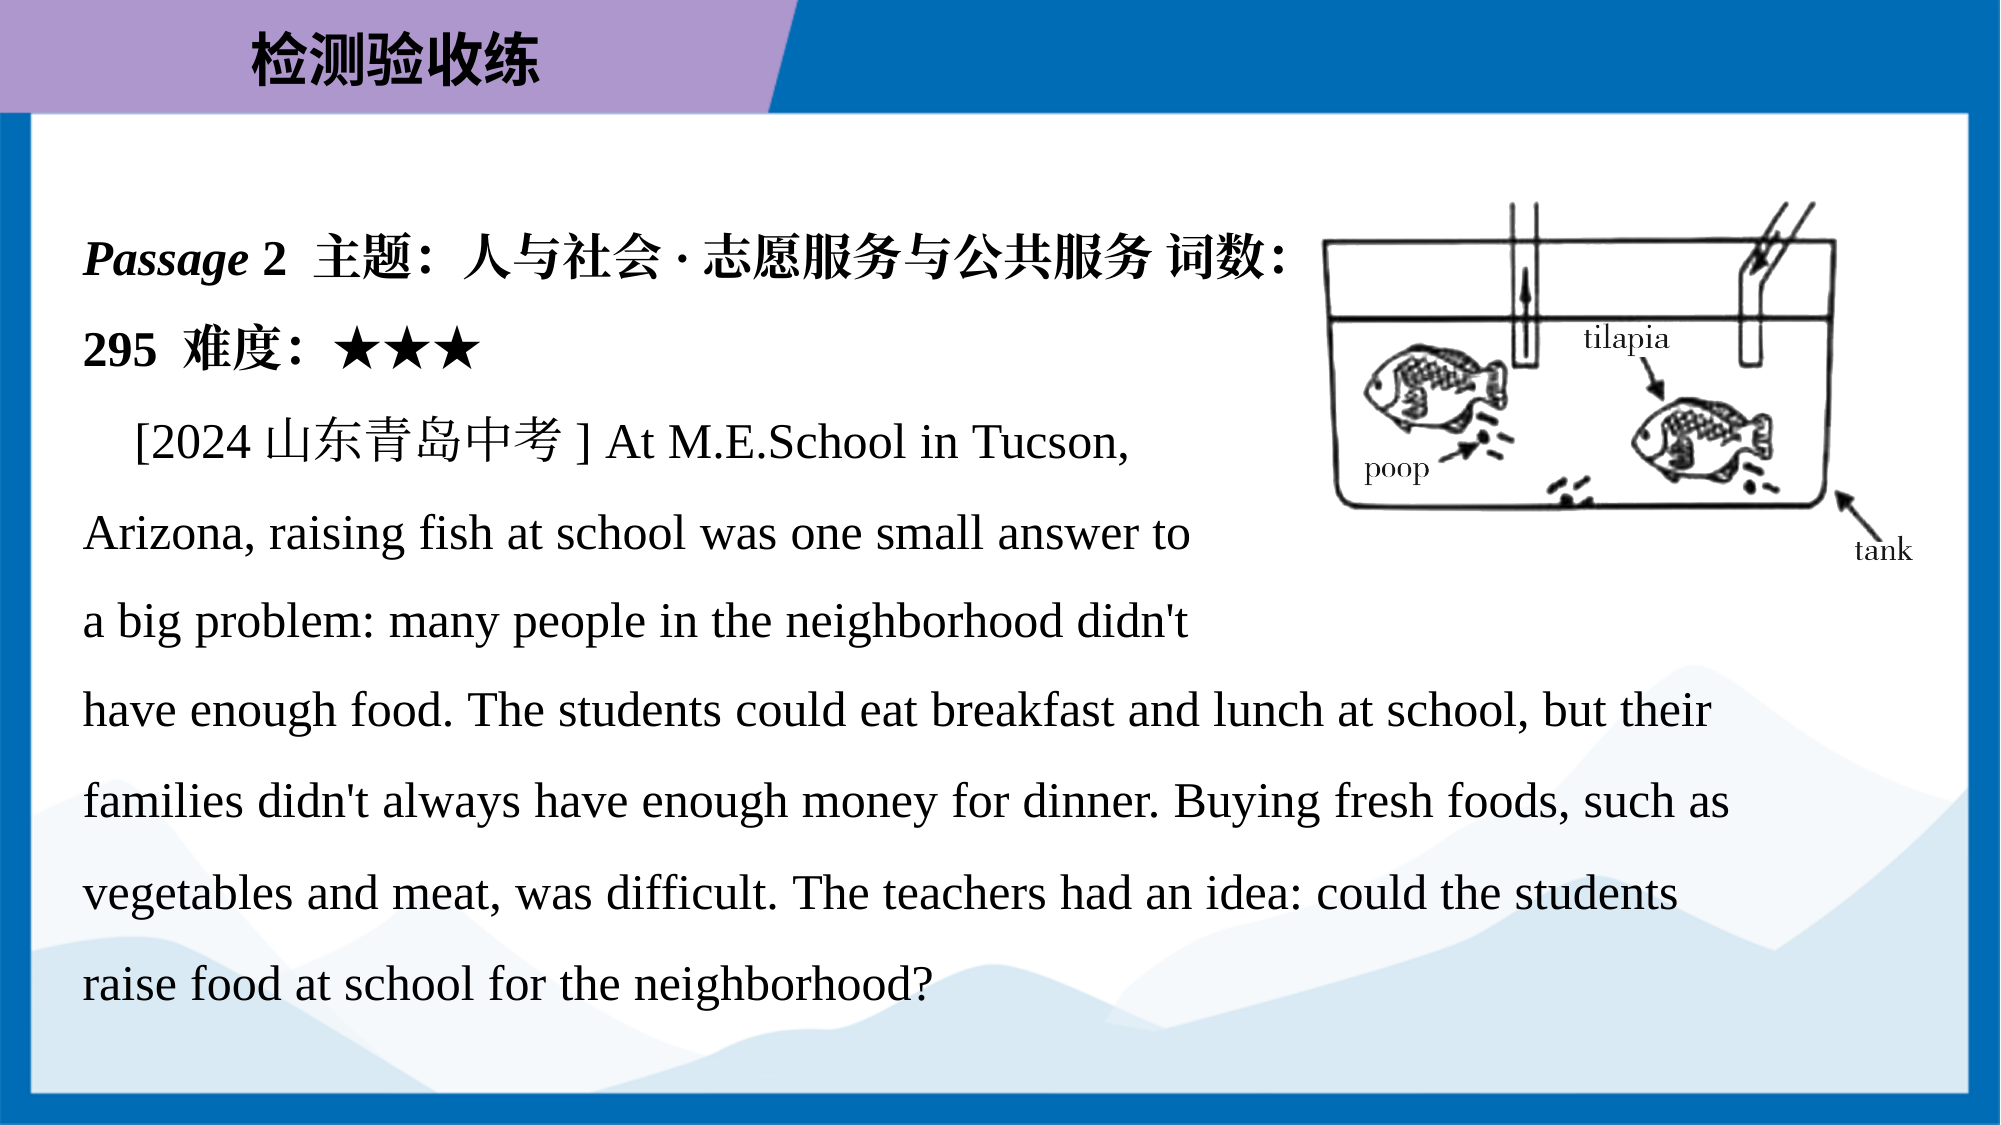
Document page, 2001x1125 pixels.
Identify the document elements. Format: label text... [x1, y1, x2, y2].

text_box have enough food. The students could eat breakfast and lunch at school, but their families didn't always have enough money for dinner. Buying fresh foods, such as vegetables and meat, was difficult. The teachers had an idea: could the students raise food at school for the neighborhood? [82, 644, 1918, 1011]
picture [0, 0, 2000, 1125]
text_box Passage 2 主题：人与社会·志愿服务与公共服务 词数： 295 难度：★★★ [2024山东青岛中考] At M.E.School in Tucson, Arizona, raising fish at school was one small answer to a big problem: many people in the neighborhood didn't [82, 193, 1302, 638]
